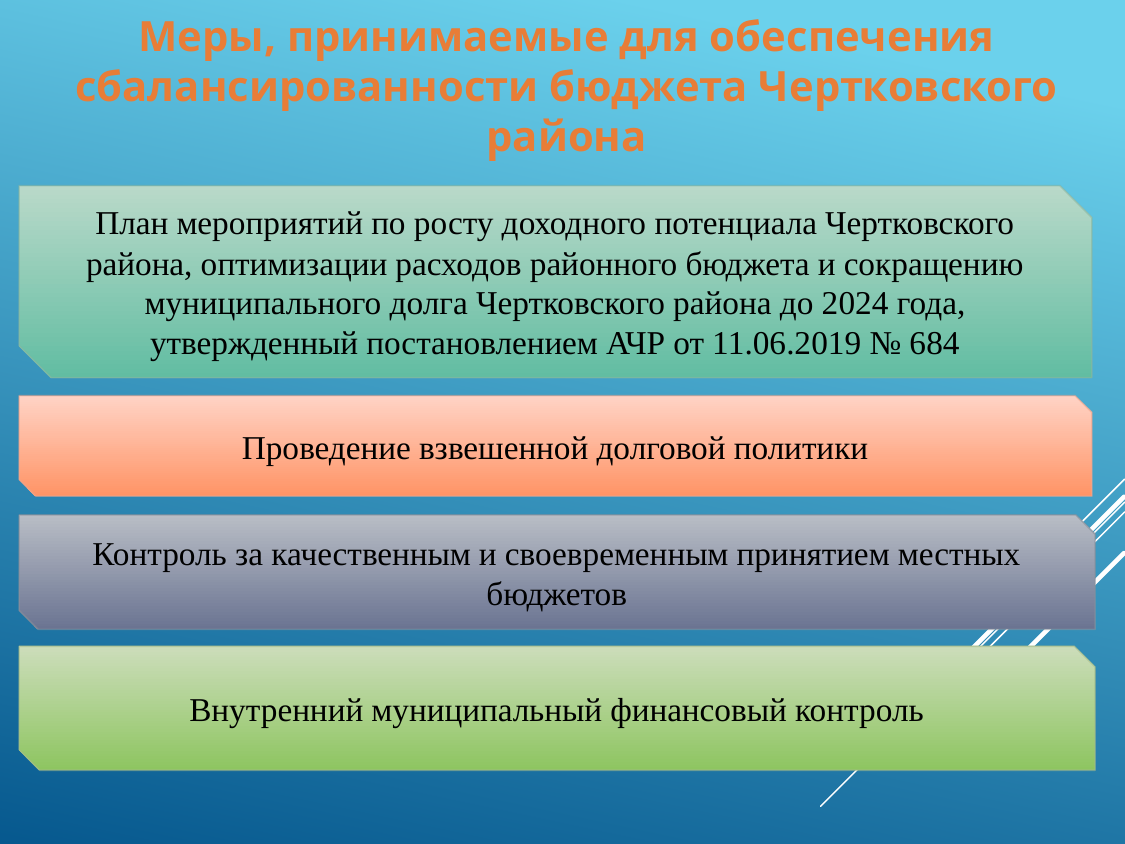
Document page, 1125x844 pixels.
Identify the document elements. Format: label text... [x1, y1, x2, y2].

text_box План мероприятий по росту доходного потенциала Чертковского района, оптимизации расходов районного бюджета и сокращению муниципального долга Чертковского района до 2024 года, утвержденный постановлением АЧР от 11.06.2019 № 684 [18, 184, 1093, 379]
text_box Контроль за качественным и своевременным принятием местных бюджетов [18, 514, 1096, 631]
text_box Проведение взвешенной долговой политики [18, 394, 1093, 497]
text_box Внутренний муниципальный финансовый контроль [18, 645, 1096, 772]
title Меры, принимаемые для обеспечения сбалансированности бюджета Чертковского района [4, 32, 1125, 139]
